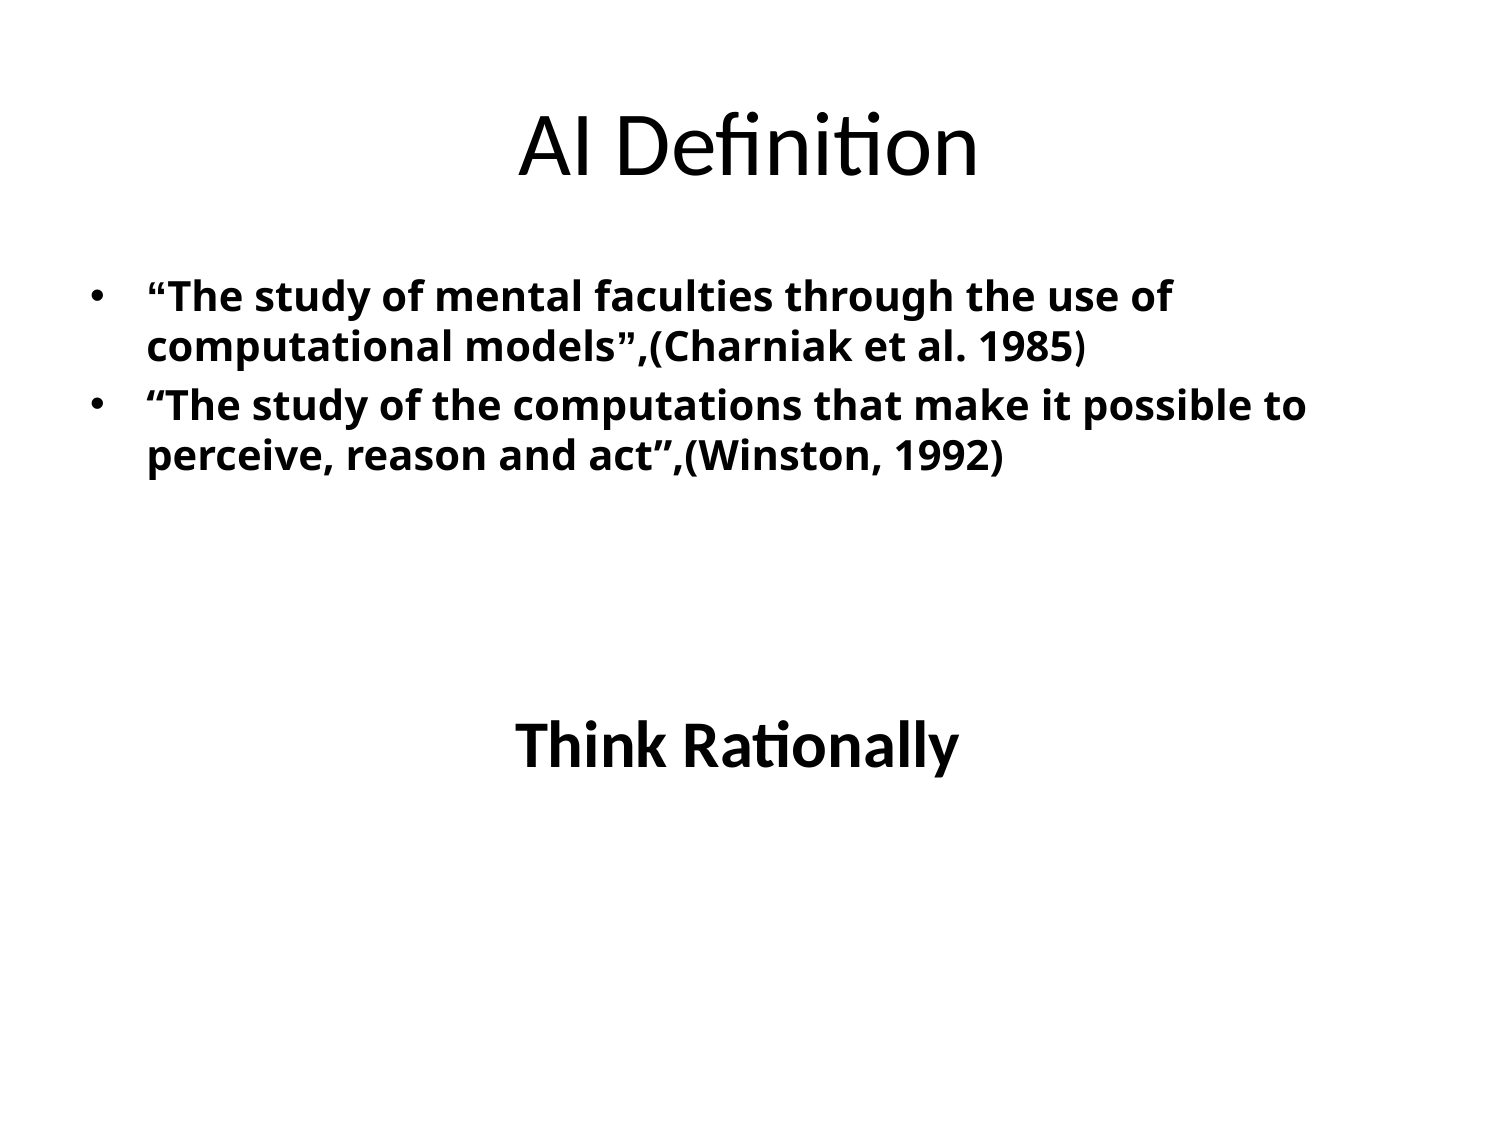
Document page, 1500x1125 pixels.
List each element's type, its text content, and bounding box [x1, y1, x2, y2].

list “The study of mental faculties through the use of computational models”,(Charniak et al. 1985) “The study of the computations that make it possible to perceive, reason and act”,(Winston, 1992) [75, 262, 1425, 521]
title AI Definition [75, 45, 1425, 233]
text_box Think Rationally [500, 693, 1092, 890]
